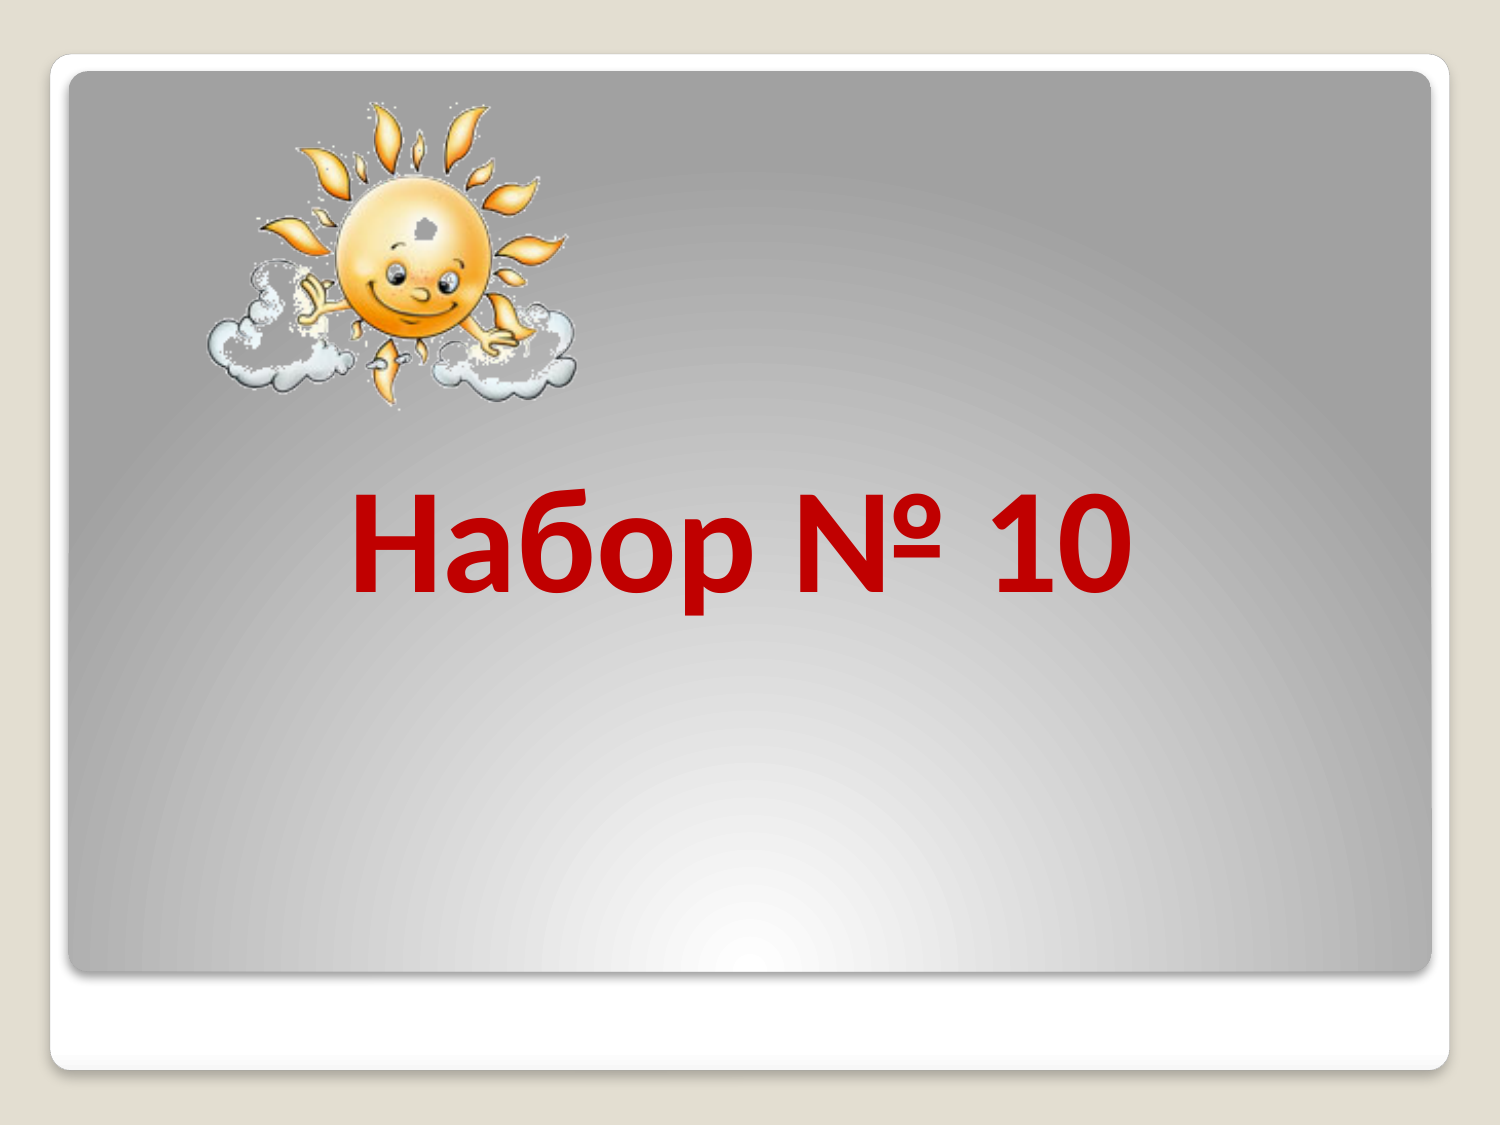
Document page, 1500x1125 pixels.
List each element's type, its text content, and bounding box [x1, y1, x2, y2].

picture [187, 70, 598, 440]
title Набор № 10 [70, 457, 1413, 630]
